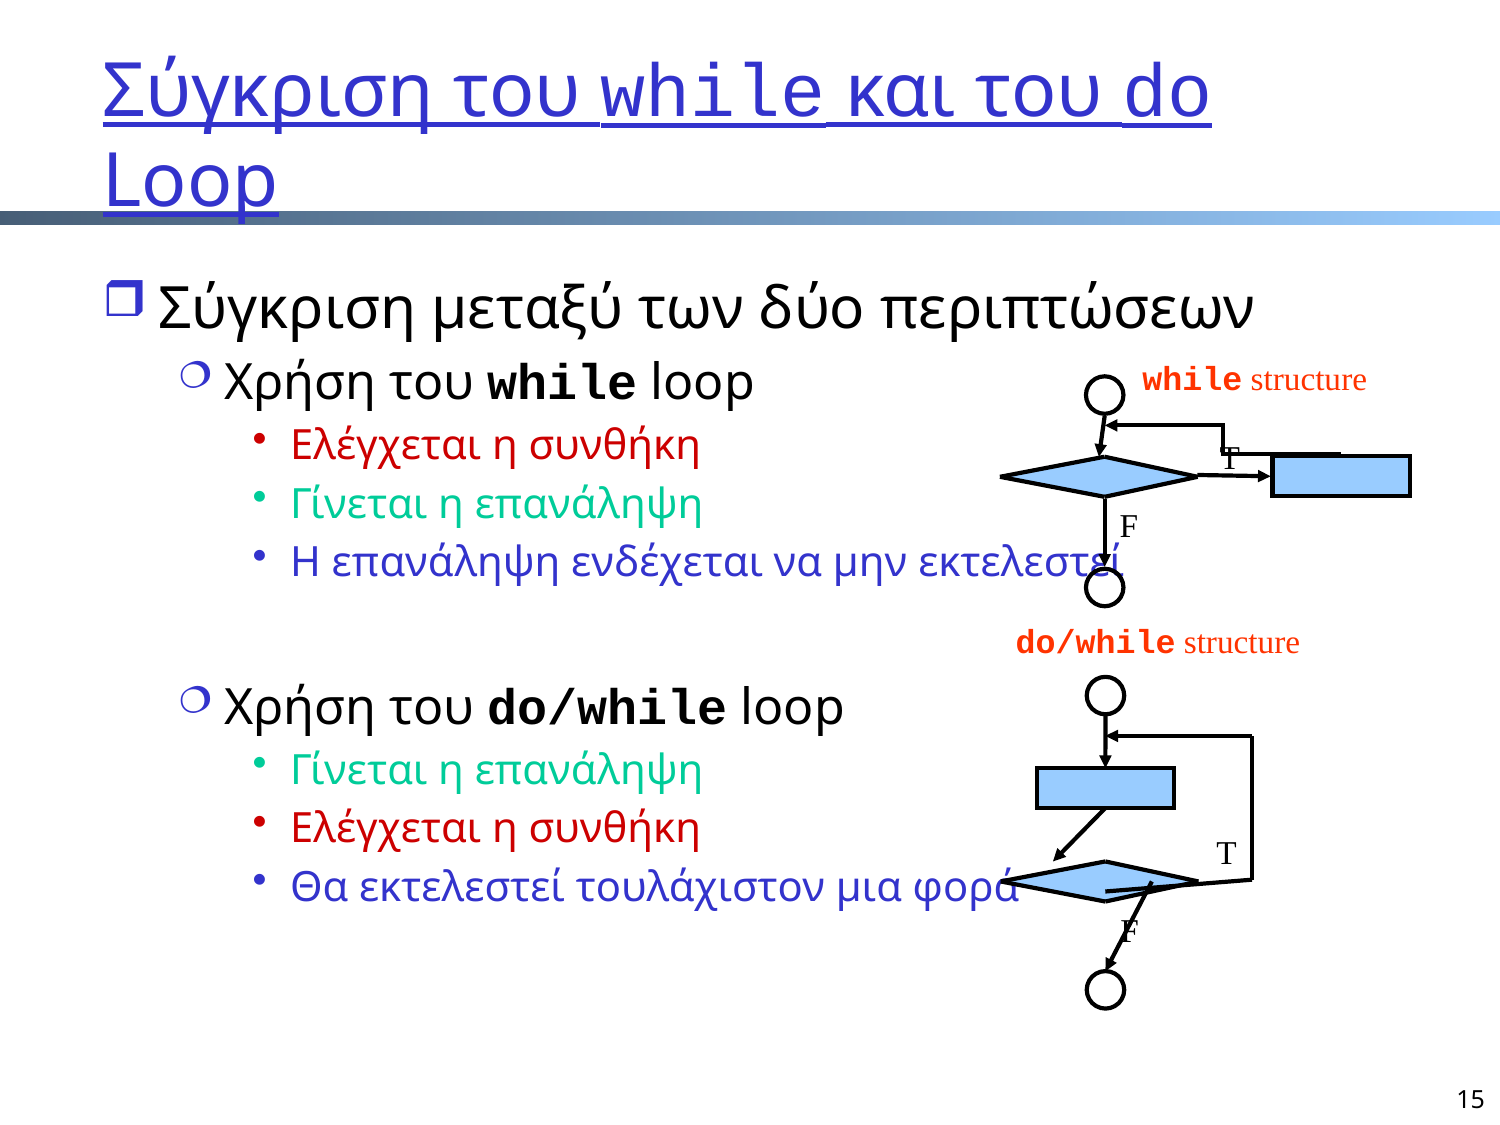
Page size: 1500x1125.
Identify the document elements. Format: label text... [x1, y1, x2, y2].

title Σύγκριση του while και του do Loop [87, 37, 1363, 225]
list Σύγκριση μεταξύ των δύο περιπτώσεων Χρήση του while loop Ελέγχεται η συνθήκη Γίνεται η επανάληψη Η επανάληψη ενδέχεται να μην εκτελεστεί Χρήση του do/while loop Γίνεται η επανάληψη Ελέγχεται η συνθήκη Θα εκτελεστεί τουλάχιστον μια φορά [87, 262, 1363, 1025]
slide_number 15 [1150, 1049, 1500, 1125]
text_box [999, 349, 1411, 607]
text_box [999, 612, 1317, 1009]
